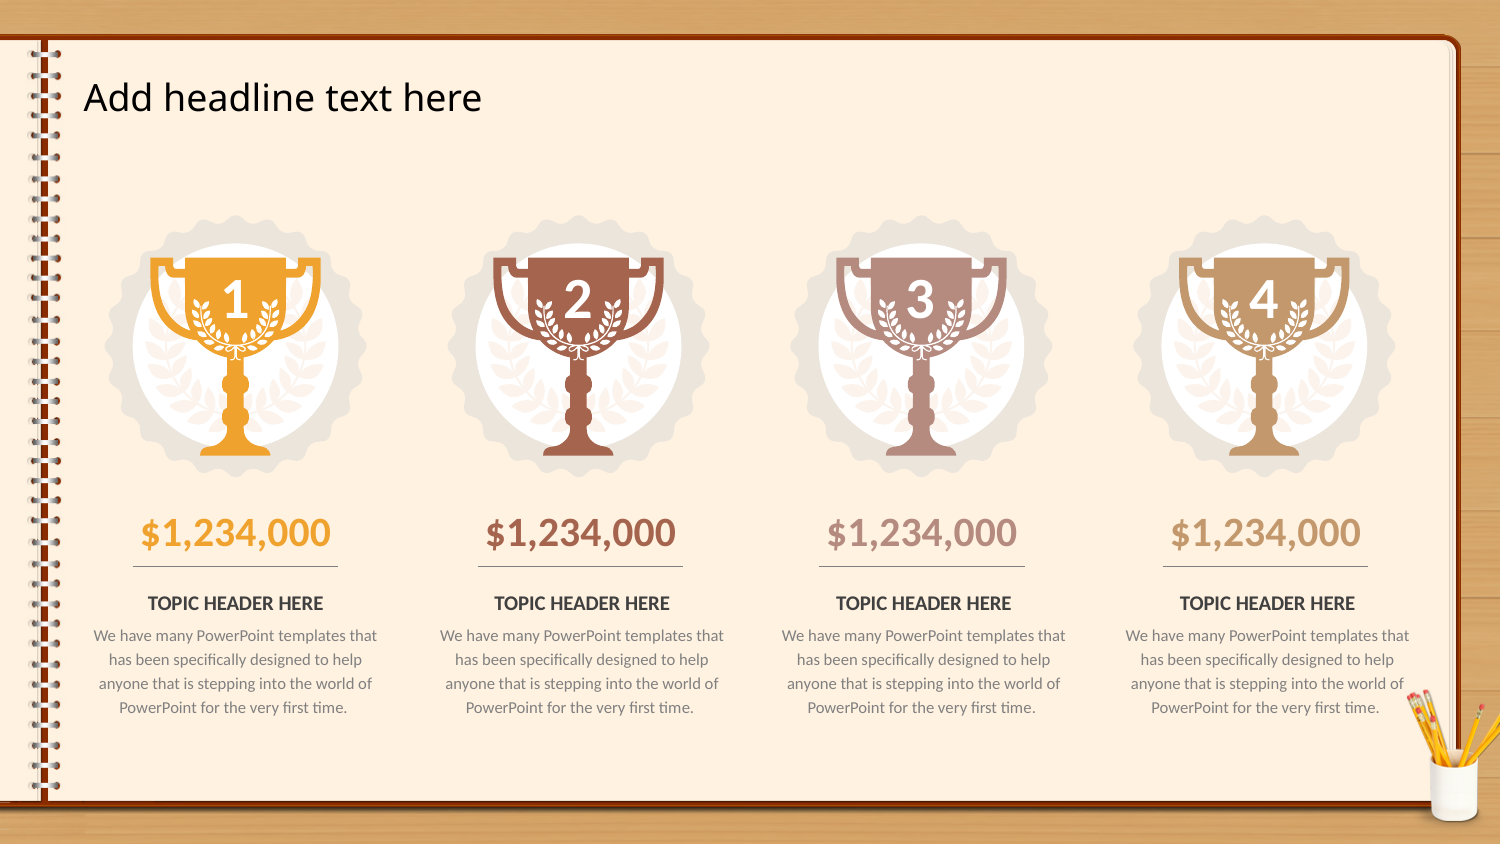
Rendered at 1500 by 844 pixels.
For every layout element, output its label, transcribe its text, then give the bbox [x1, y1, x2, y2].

text_box $1,234,000 [1162, 494, 1369, 555]
text_box $1,234,000 [132, 494, 339, 555]
picture [0, 0, 1500, 844]
text_box $1,234,000 [477, 494, 684, 555]
text_box TOPIC HEADER HERE We have many PowerPoint templates that has been specifically designed to help anyone that is stepping into the world of PowerPoint for the very first time. [433, 584, 731, 717]
text_box Add headline text here [83, 74, 604, 120]
text_box TOPIC HEADER HERE We have many PowerPoint templates that has been specifically designed to help anyone that is stepping into the world of PowerPoint for the very first time. [775, 584, 1072, 717]
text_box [102, 213, 369, 479]
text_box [1131, 213, 1397, 479]
text_box TOPIC HEADER HERE We have many PowerPoint templates that has been specifically designed to help anyone that is stepping into the world of PowerPoint for the very first time. [87, 584, 384, 717]
text_box $1,234,000 [818, 494, 1025, 555]
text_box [788, 213, 1054, 479]
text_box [445, 213, 712, 479]
text_box TOPIC HEADER HERE We have many PowerPoint templates that has been specifically designed to help anyone that is stepping into the world of PowerPoint for the very first time. [1119, 584, 1416, 717]
